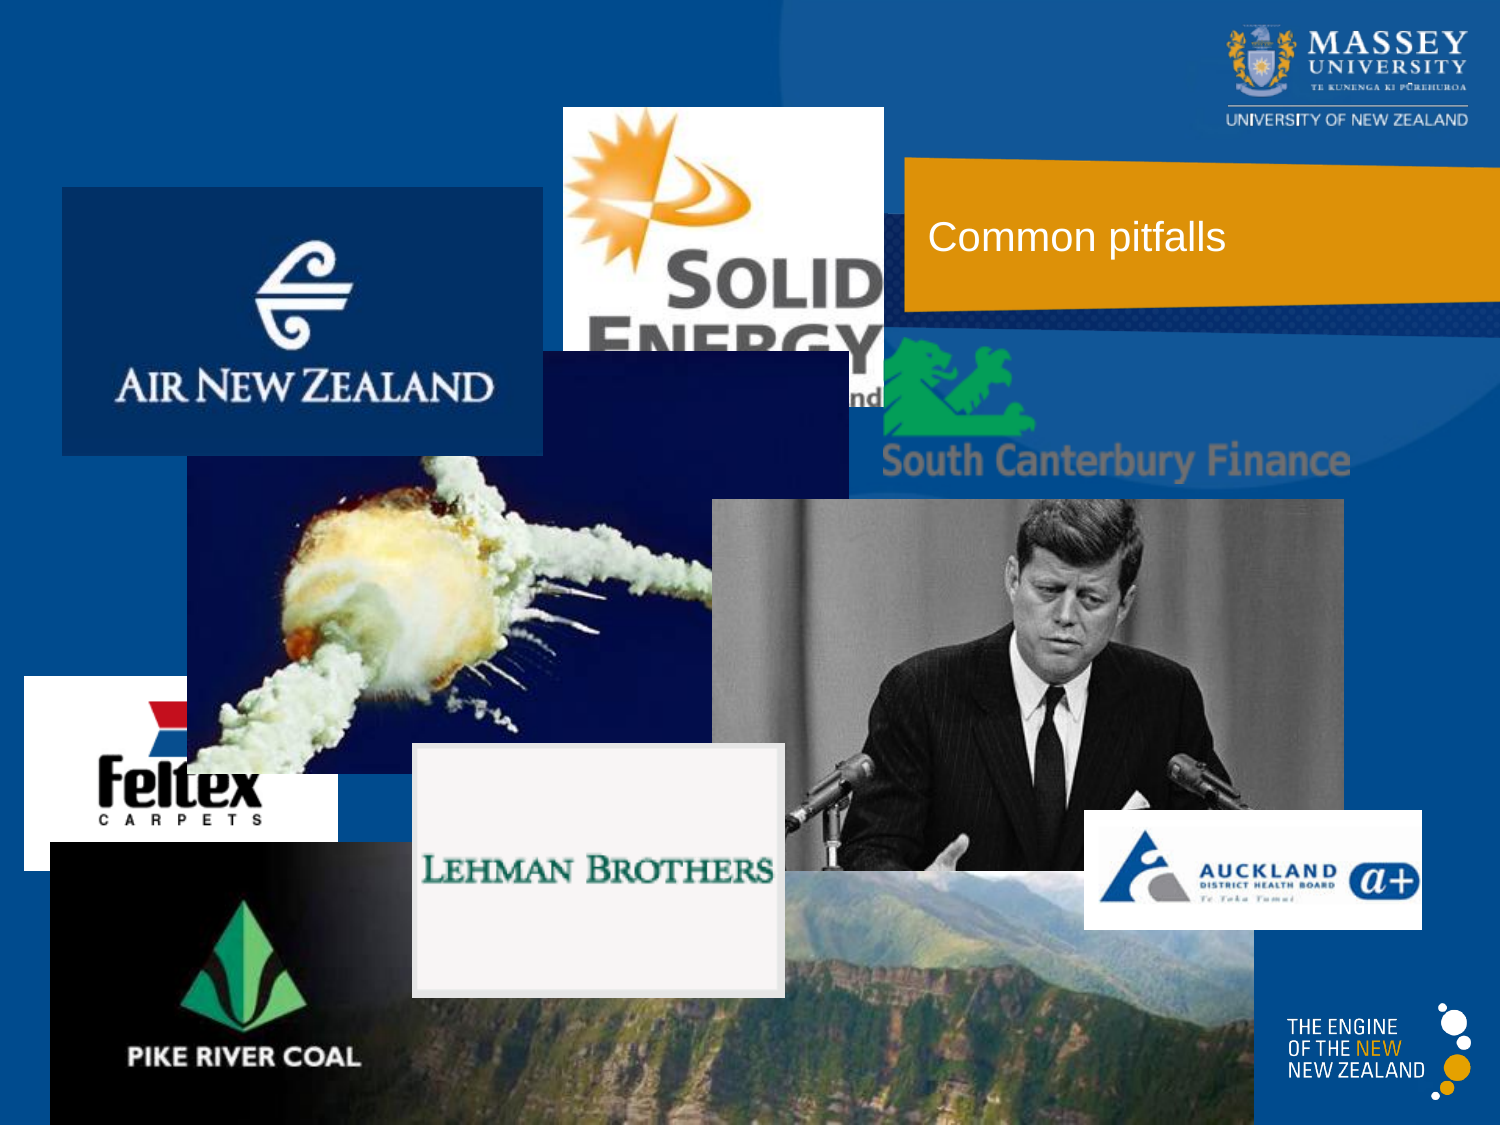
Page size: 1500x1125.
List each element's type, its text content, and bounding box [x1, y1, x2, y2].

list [187, 351, 849, 774]
title Common pitfalls [912, 170, 1450, 300]
picture [0, 0, 1500, 1125]
